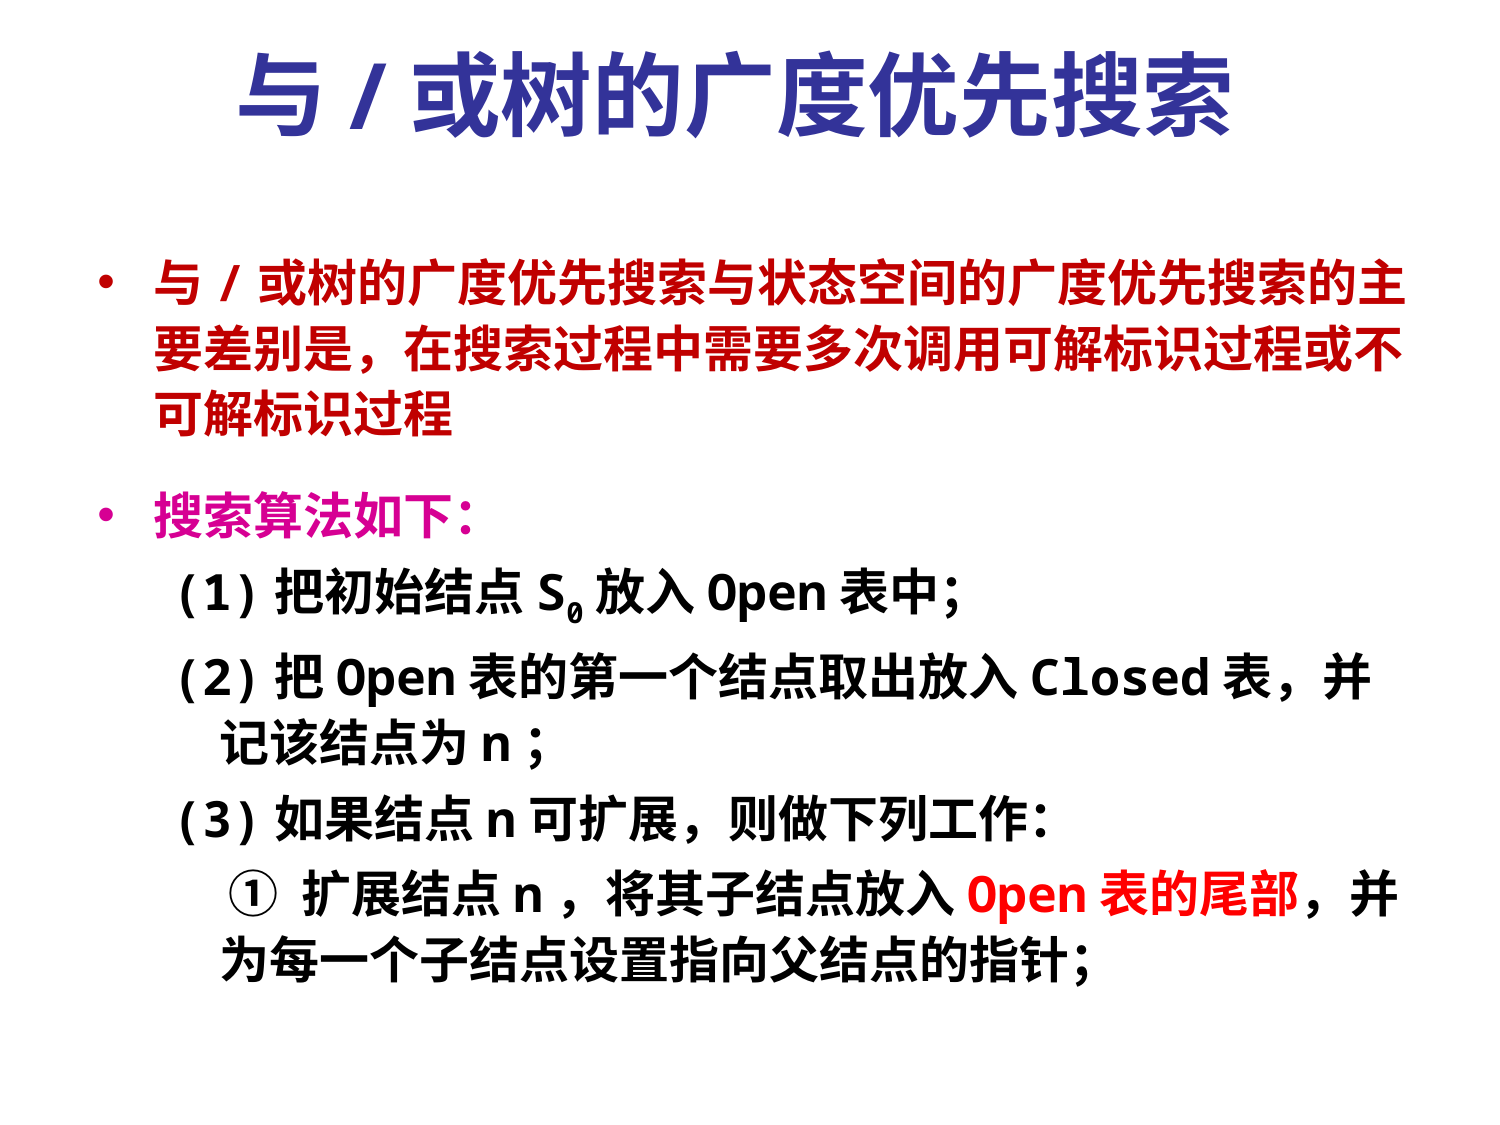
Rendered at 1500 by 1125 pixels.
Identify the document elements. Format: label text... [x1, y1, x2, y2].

text_box 与/或树的广度优先搜索 [29, 30, 1442, 156]
text_box 与/或树的广度优先搜索与状态空间的广度优先搜索的主要差别是，在搜索过程中需要多次调用可解标识过程或不可解标识过程 搜索算法如下： (1)把初始结点S0放入Open表中； (2)把Open表的第一个结点取出放入Closed表，并记该结点为n； (3)如果结点n可扩展，则做下列工作： ① 扩展结点n，将其子结点放入Open表的尾部，并为每一个子结点设置指向父结点的指针； [82, 237, 1433, 997]
